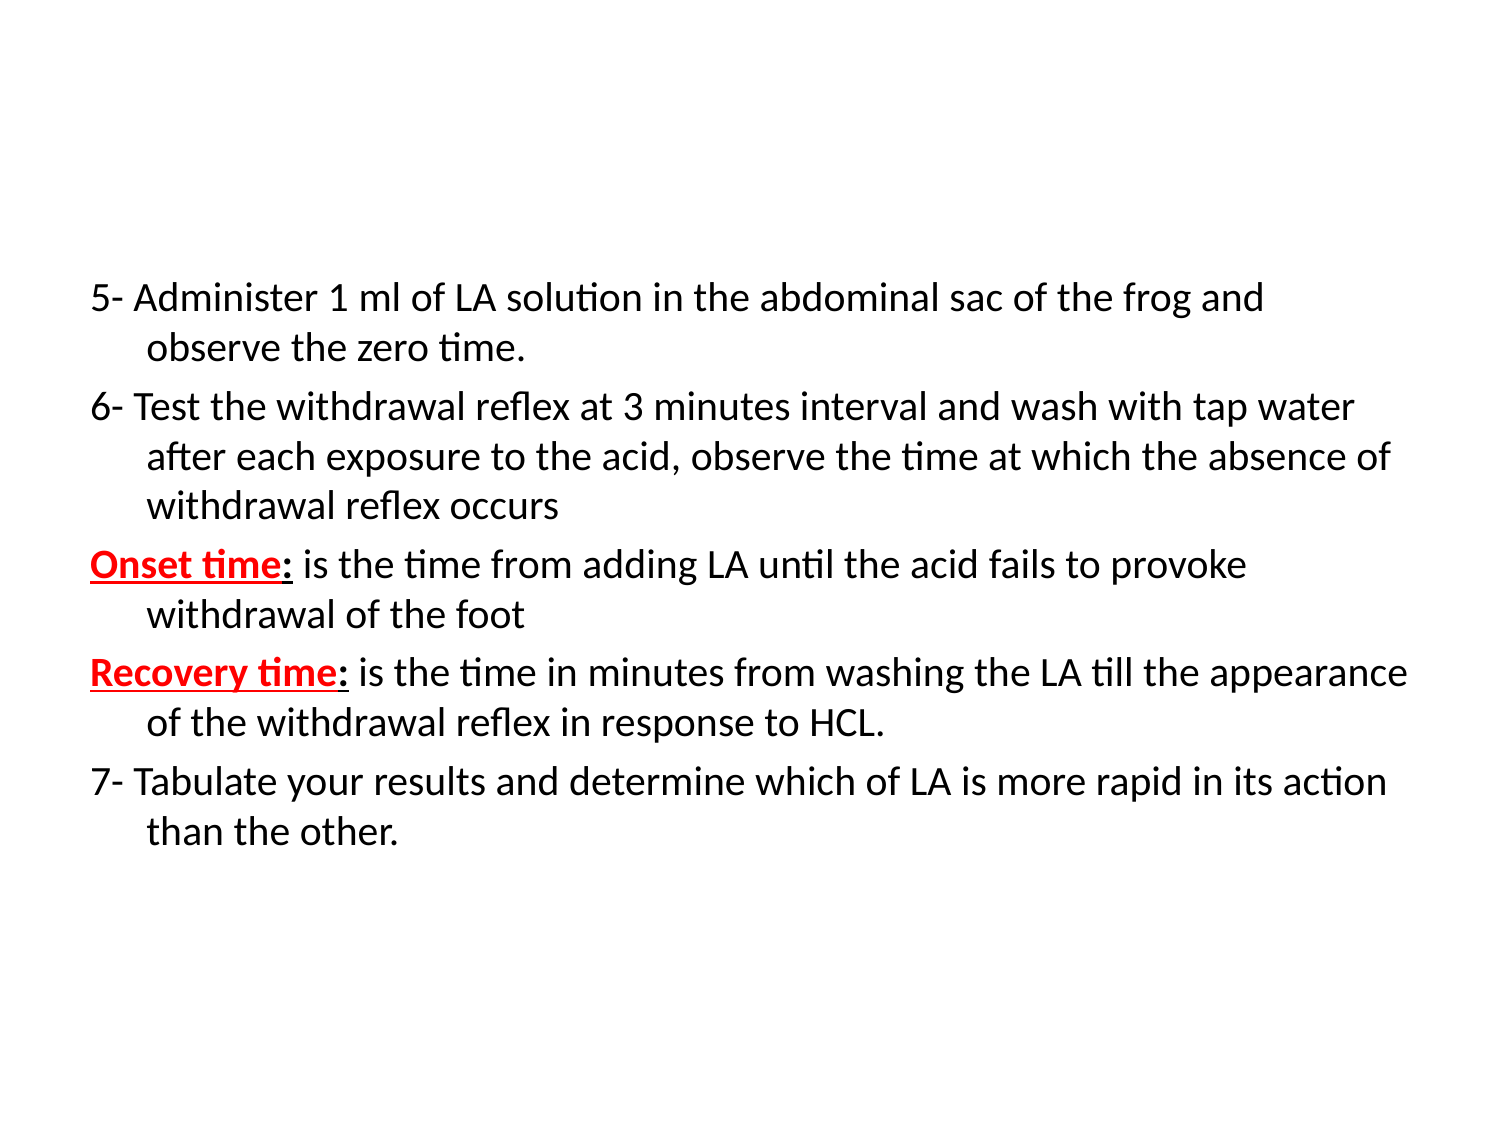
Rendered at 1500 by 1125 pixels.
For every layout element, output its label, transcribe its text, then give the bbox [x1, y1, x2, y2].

list 5- Administer 1 ml of LA solution in the abdominal sac of the frog and observe the zero time. 6- Test the withdrawal reflex at 3 minutes interval and wash with tap water after each exposure to the acid, observe the time at which the absence of withdrawal reflex occurs Onset time: is the time from adding LA until the acid fails to provoke withdrawal of the foot Recovery time: is the time in minutes from washing the LA till the appearance of the withdrawal reflex in response to HCL. 7- Tabulate your results and determine which of LA is more rapid in its action than the other. [75, 262, 1425, 1005]
